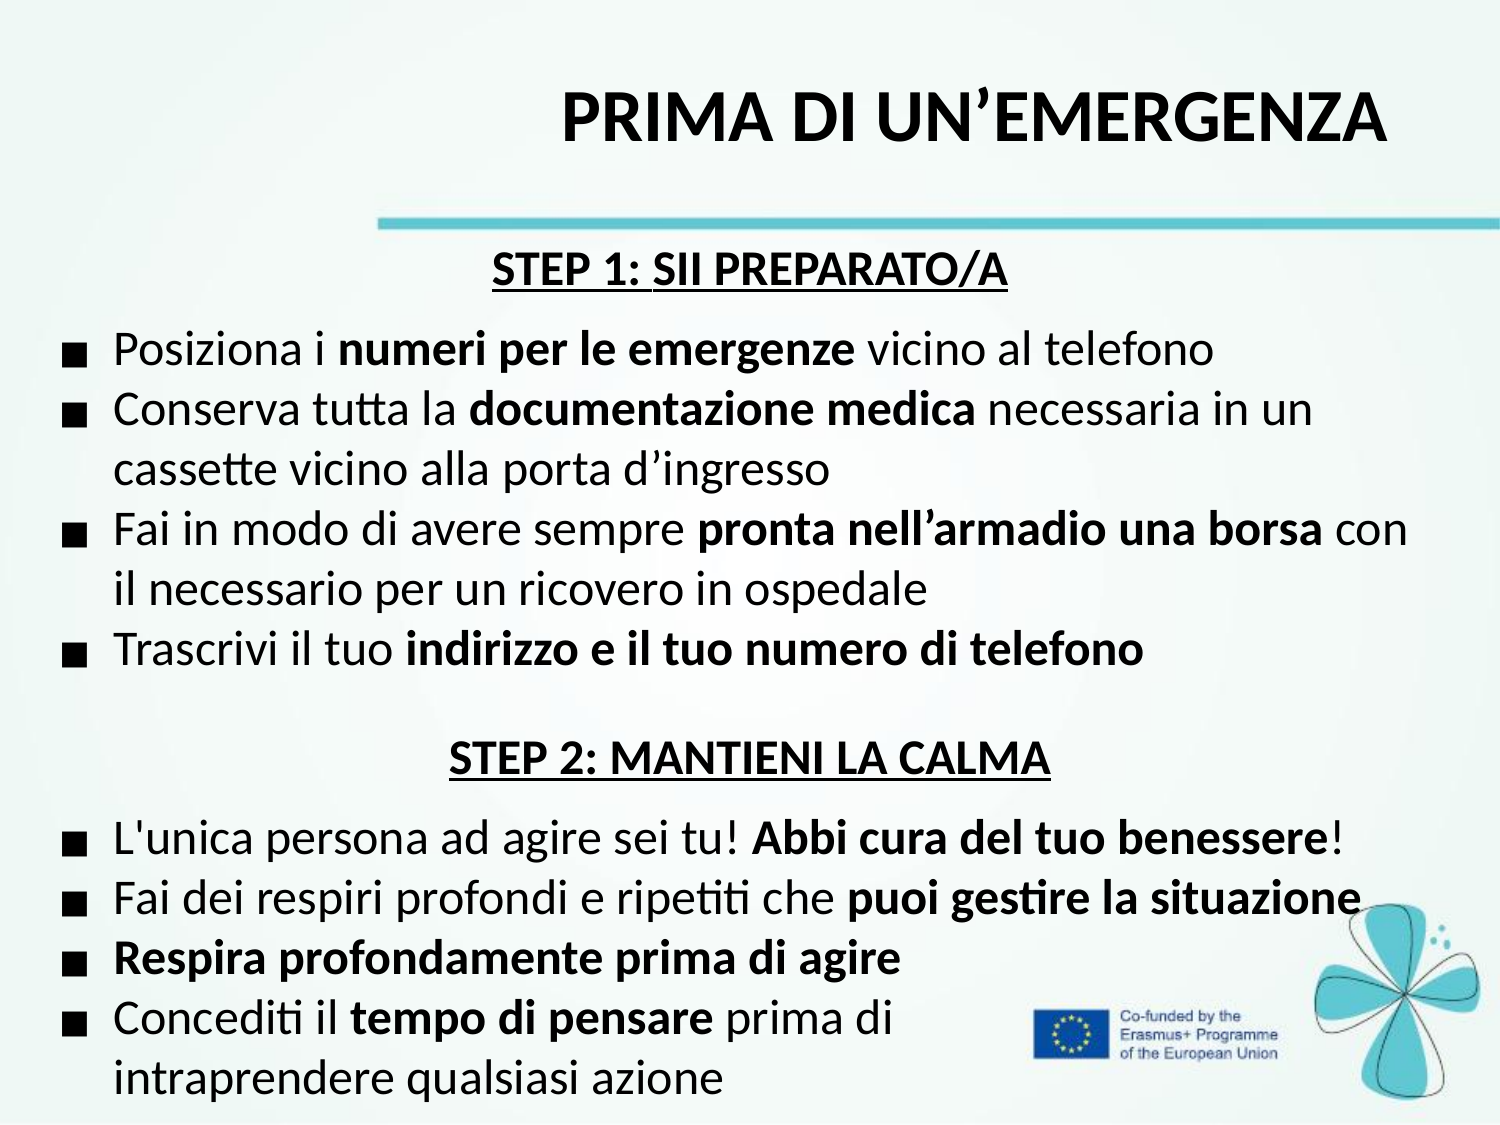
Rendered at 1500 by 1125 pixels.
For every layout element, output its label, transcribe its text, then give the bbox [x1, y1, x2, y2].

text_box STEP 2: MANTIENI LA CALMA L'unica persona ad agire sei tu! Abbi cura del tuo benessere! Fai dei respiri profondi e ripetiti che puoi gestire la situazione Respira profondamente prima di agire Concediti il tempo di pensare prima di intraprendere qualsiasi azione [42, 717, 1458, 1112]
text_box STEP 1: SII PREPARATO/A Posiziona i numeri per le emergenze vicino al telefono Conserva tutta la documentazione medica necessaria in un cassette vicino alla porta d’ingresso Fai in modo di avere sempre pronta nell’armadio una borsa con il necessario per un ricovero in ospedale Trascrivi il tuo indirizzo e il tuo numero di telefono [42, 228, 1458, 683]
text_box Prima di un’emergenza [343, 59, 1404, 165]
picture [0, 0, 1500, 1125]
